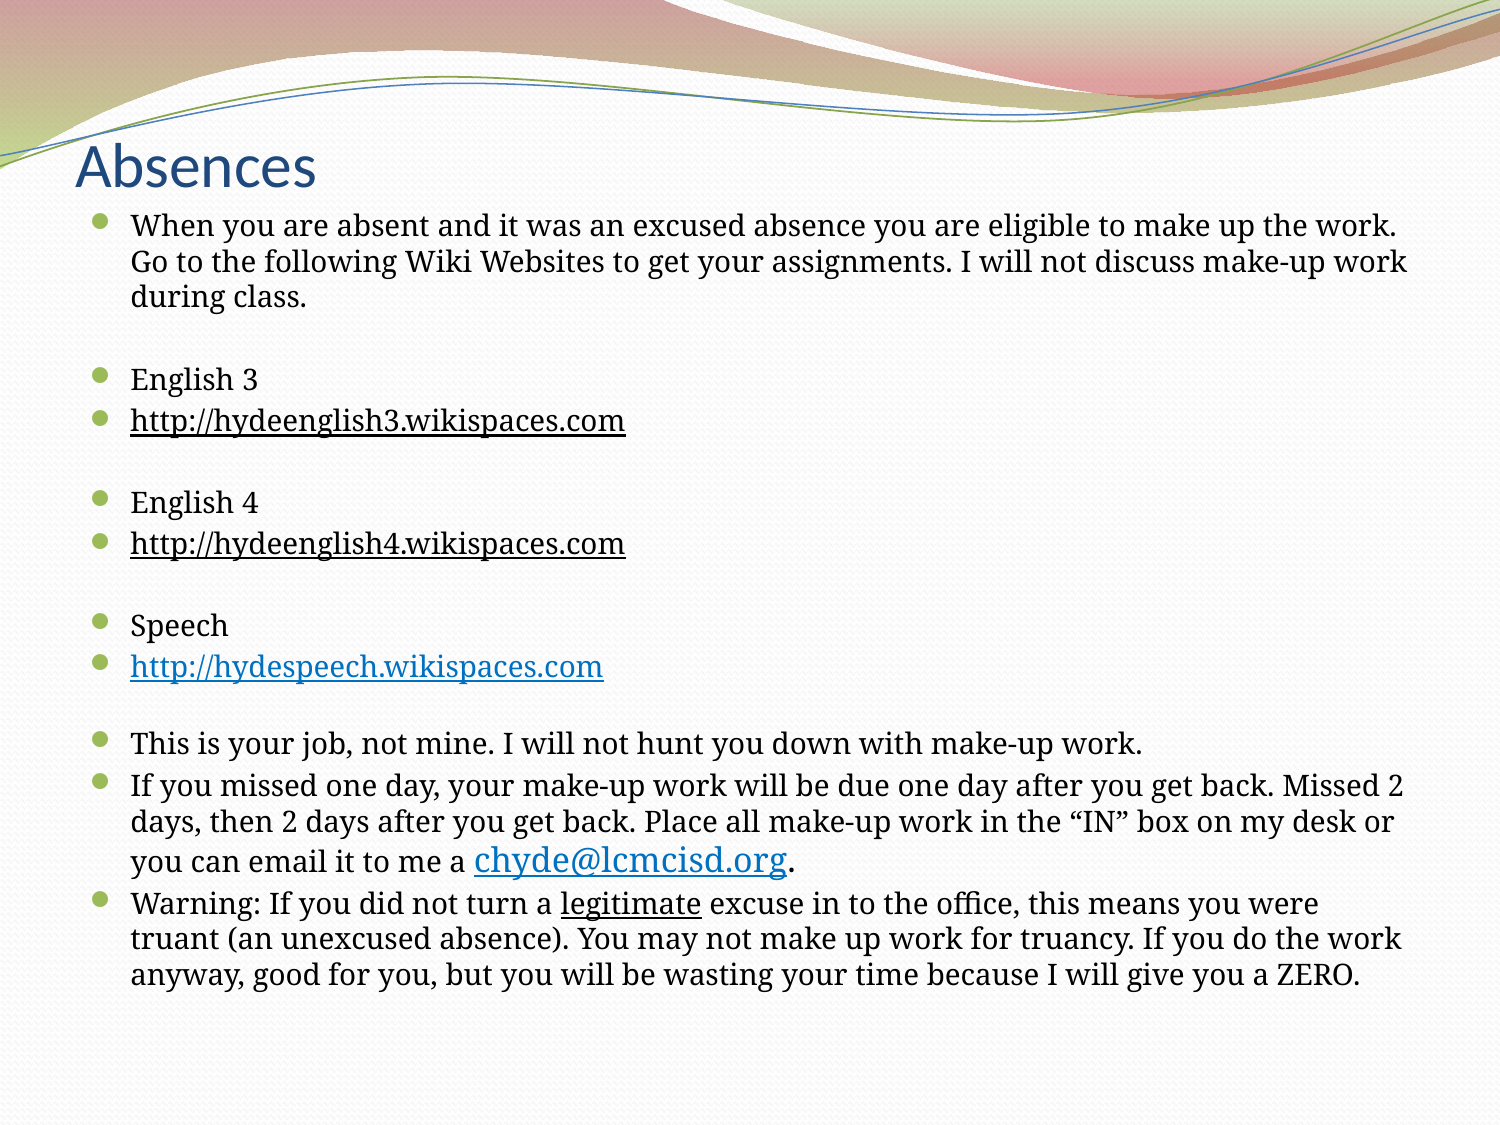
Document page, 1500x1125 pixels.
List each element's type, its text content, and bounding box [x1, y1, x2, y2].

title Absences [75, 115, 1425, 200]
list When you are absent and it was an excused absence you are eligible to make up the work. Go to the following Wiki Websites to get your assignments. I will not discuss make-up work during class. English 3 http://hydeenglish3.wikispaces.com English 4 http://hydeenglish4.wikispaces.com Speech http://hydespeech.wikispaces.com This is your job, not mine. I will not hunt you down with make-up work. If you missed one day, your make-up work will be due one day after you get back. Missed 2 days, then 2 days after you get back. Place all make-up work in the “IN” box on my desk or you can email it to me a chyde@lcmcisd.org. Warning: If you did not turn a legitimate excuse in to the office, this means you were truant (an unexcused absence). You may not make up work for truancy. If you do the work anyway, good for you, but you will be wasting your time because I will give you a ZERO. [75, 200, 1425, 1038]
